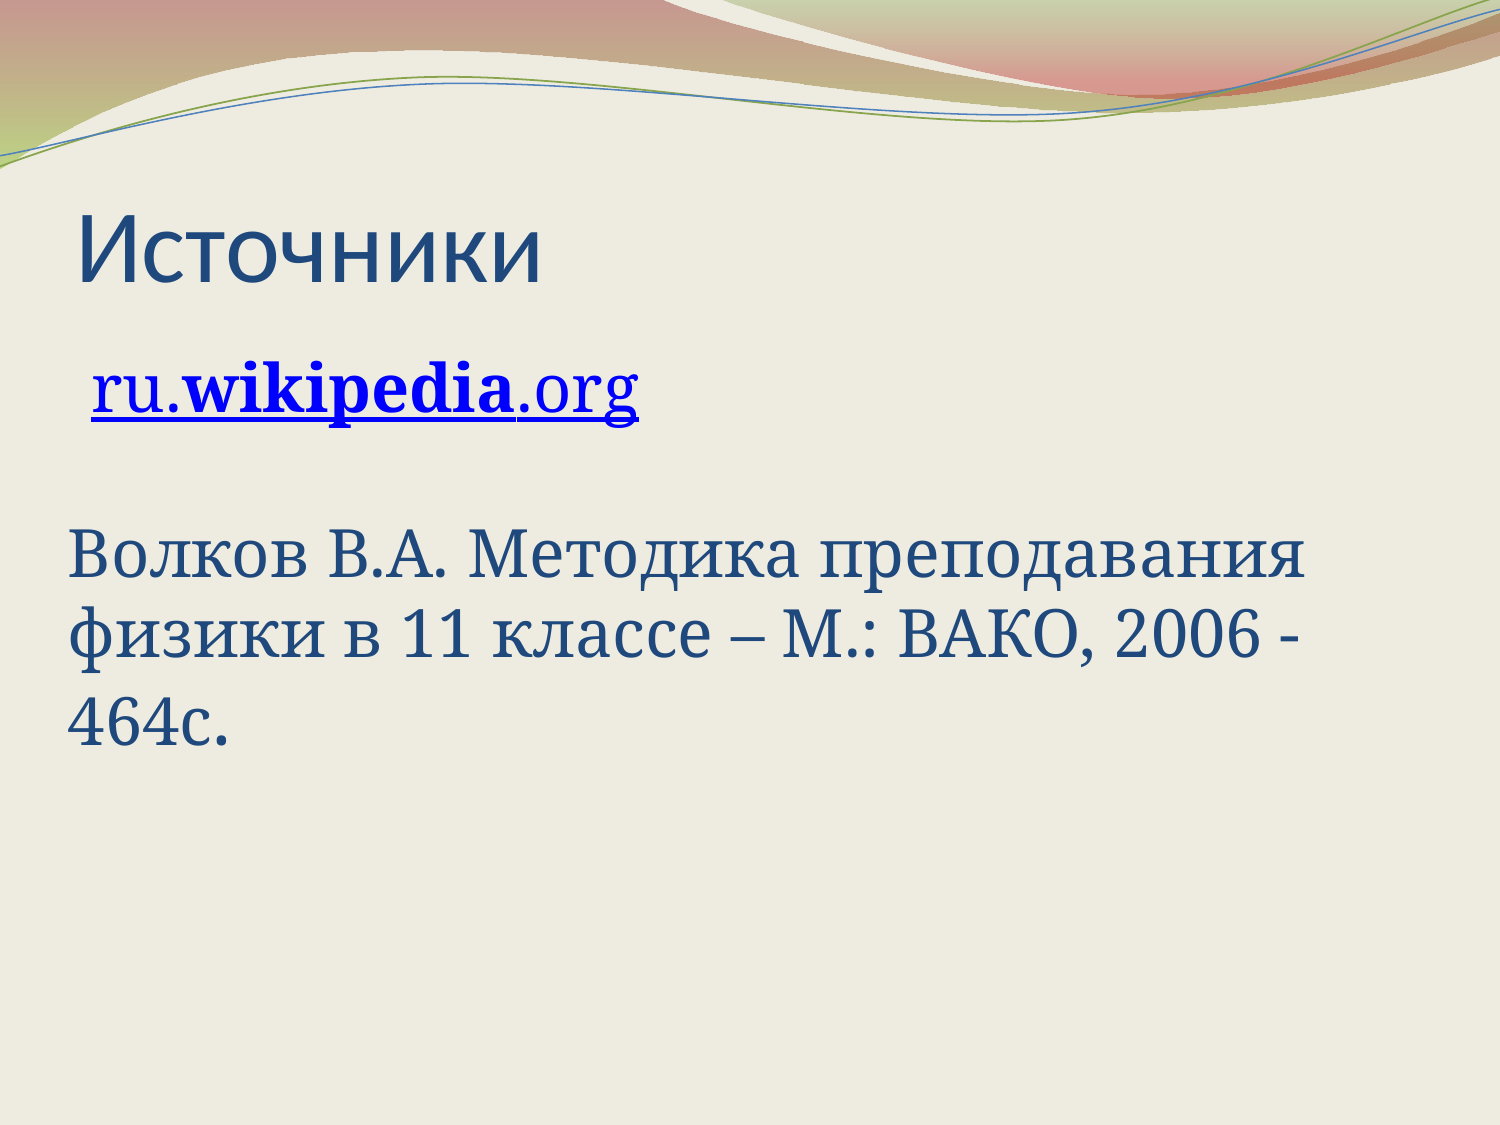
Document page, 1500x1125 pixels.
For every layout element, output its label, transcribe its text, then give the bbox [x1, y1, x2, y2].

title Источники [75, 115, 1438, 303]
text_box Волков В.А. Методика преподавания физики в 11 классе – М.: ВАКО, 2006 -464с. [53, 503, 1424, 769]
text_box ru.wikipedia.org [76, 338, 827, 444]
